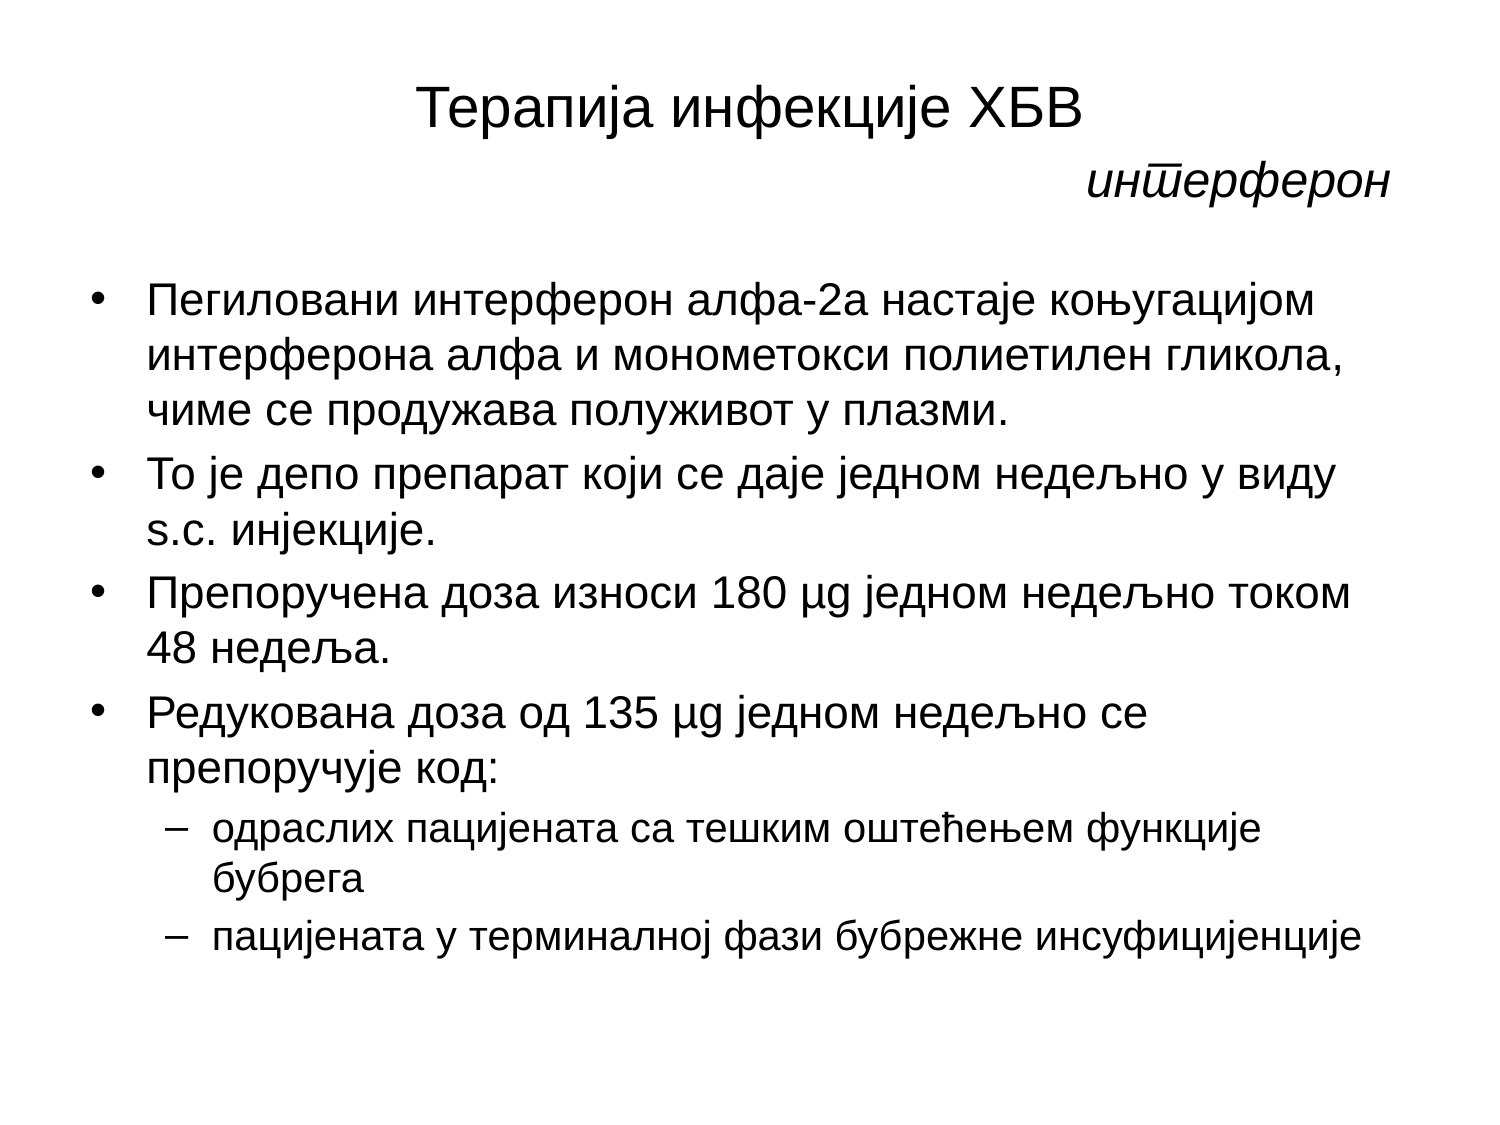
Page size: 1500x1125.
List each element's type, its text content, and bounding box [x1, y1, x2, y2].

list Пегиловани интерферон алфа-2а настаје коњугацијом интерферона алфа и монометокси полиетилен гликола, чиме се продужава полуживот у плазми. То је депо препарат који се даје једном недељно у виду s.c. инјекције. Препоручена доза износи 180 µg једном недељно током 48 недеља. Редукована доза од 135 µg једном недељно се препоручује код: одраслих пацијената са тешким оштећењем функције бубрега пацијената у терминалној фази бубрeжне инсуфицијенције [75, 262, 1425, 1005]
title Терапија инфекције ХБВ интерферон [75, 45, 1425, 233]
